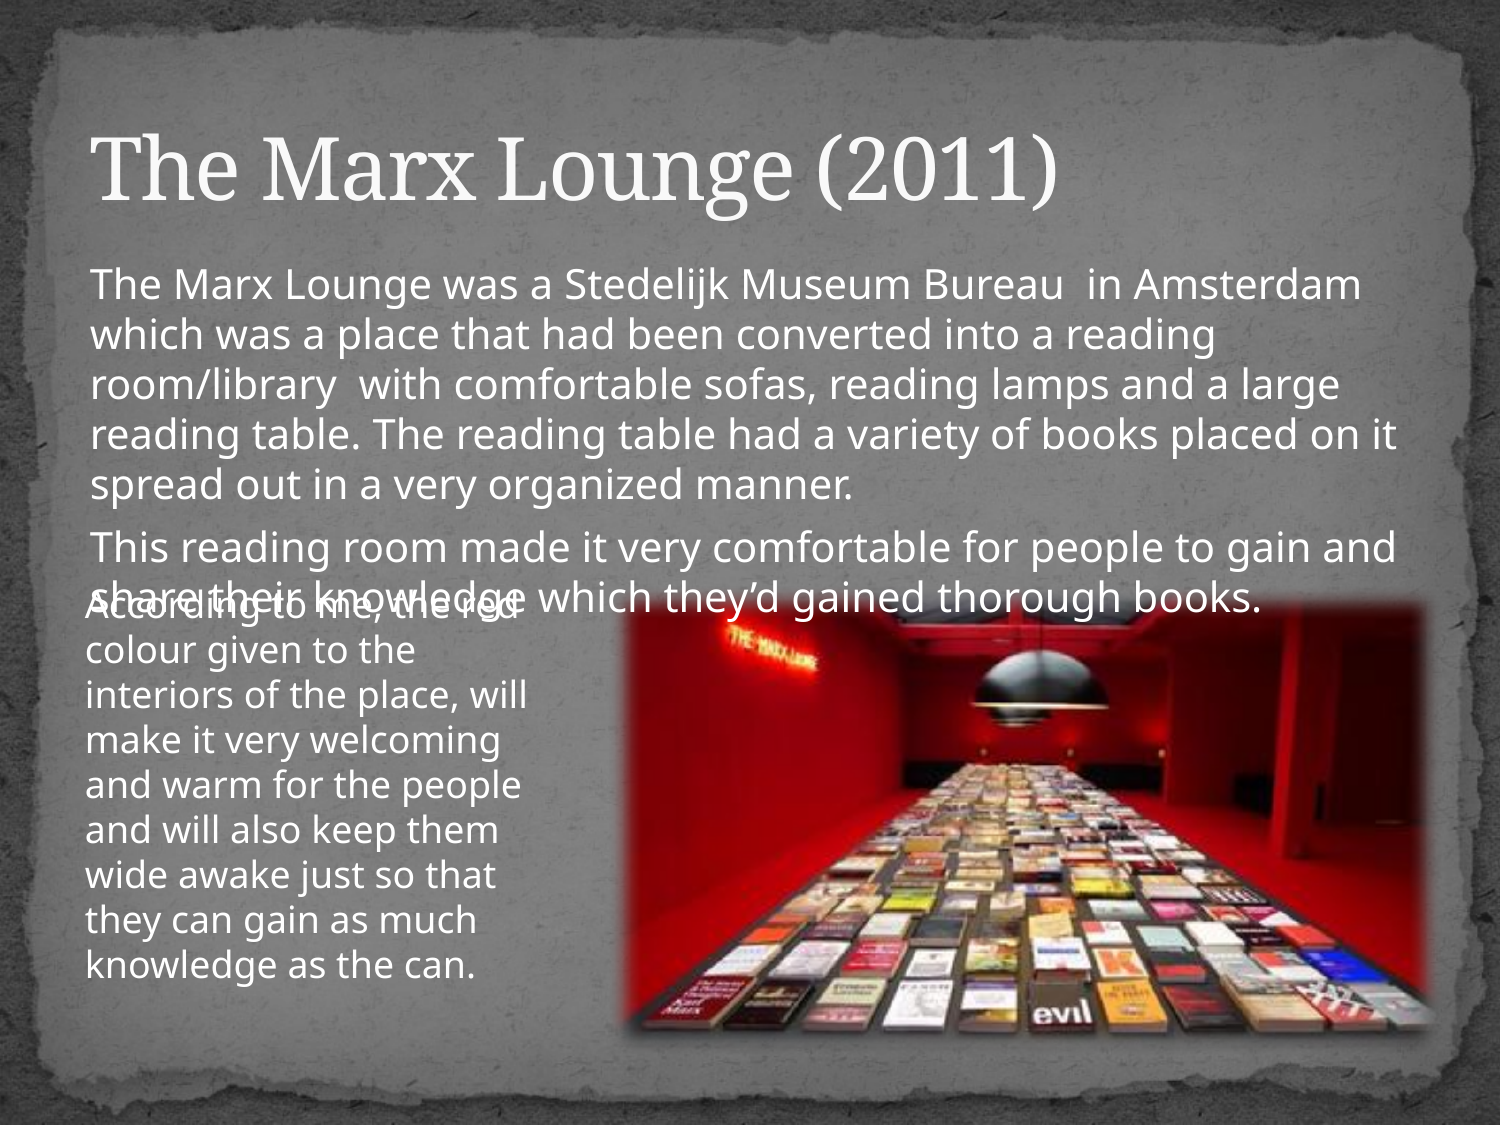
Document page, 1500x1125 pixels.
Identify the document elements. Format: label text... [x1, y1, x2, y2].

title The Marx Lounge (2011) [74, 24, 1425, 225]
picture [610, 587, 1442, 1055]
list The Marx Lounge was a Stedelijk Museum Bureau in Amsterdam which was a place that had been converted into a reading room/library with comfortable sofas, reading lamps and a large reading table. The reading table had a variety of books placed on it spread out in a very organized manner. This reading room made it very comfortable for people to gain and share their knowledge which they’d gained thorough books. [75, 249, 1425, 1000]
text_box According to me, the red colour given to the interiors of the place, will make it very welcoming and warm for the people and will also keep them wide awake just so that they can gain as much knowledge as the can. [70, 574, 551, 994]
